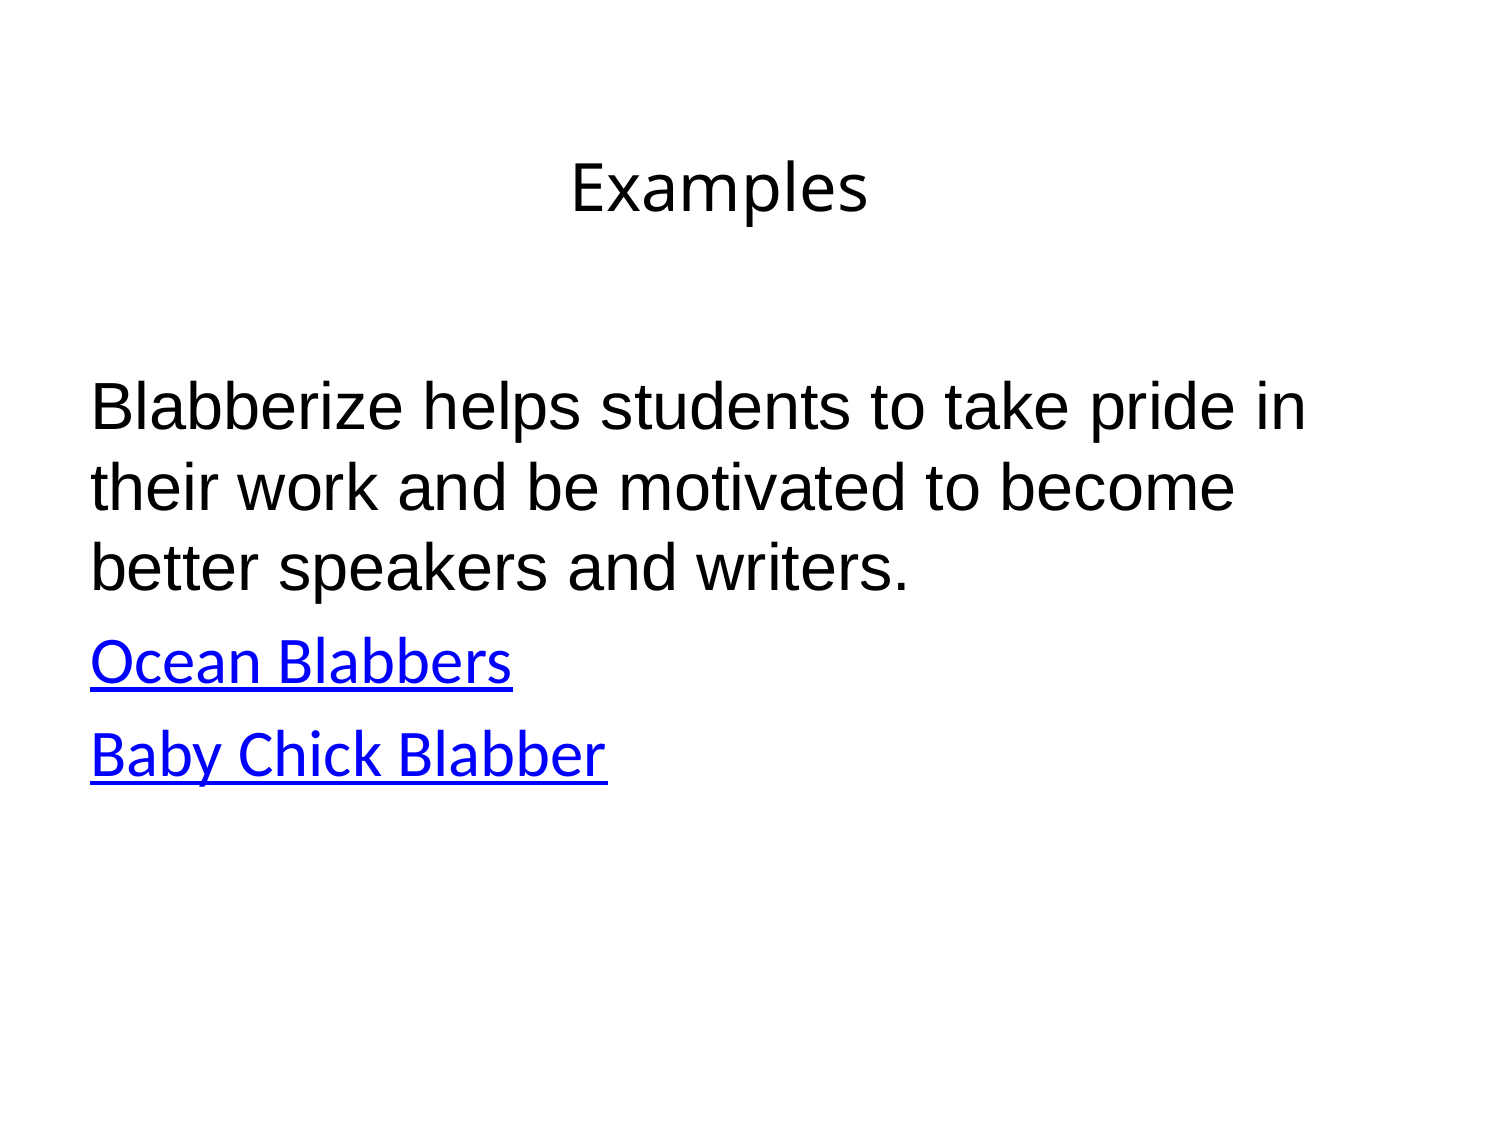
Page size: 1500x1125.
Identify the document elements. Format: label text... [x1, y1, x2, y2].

list Blabberize helps students to take pride in their work and be motivated to become better speakers and writers. Ocean Blabbers Baby Chick Blabber [75, 262, 1425, 1005]
text_box Examples [554, 137, 885, 233]
